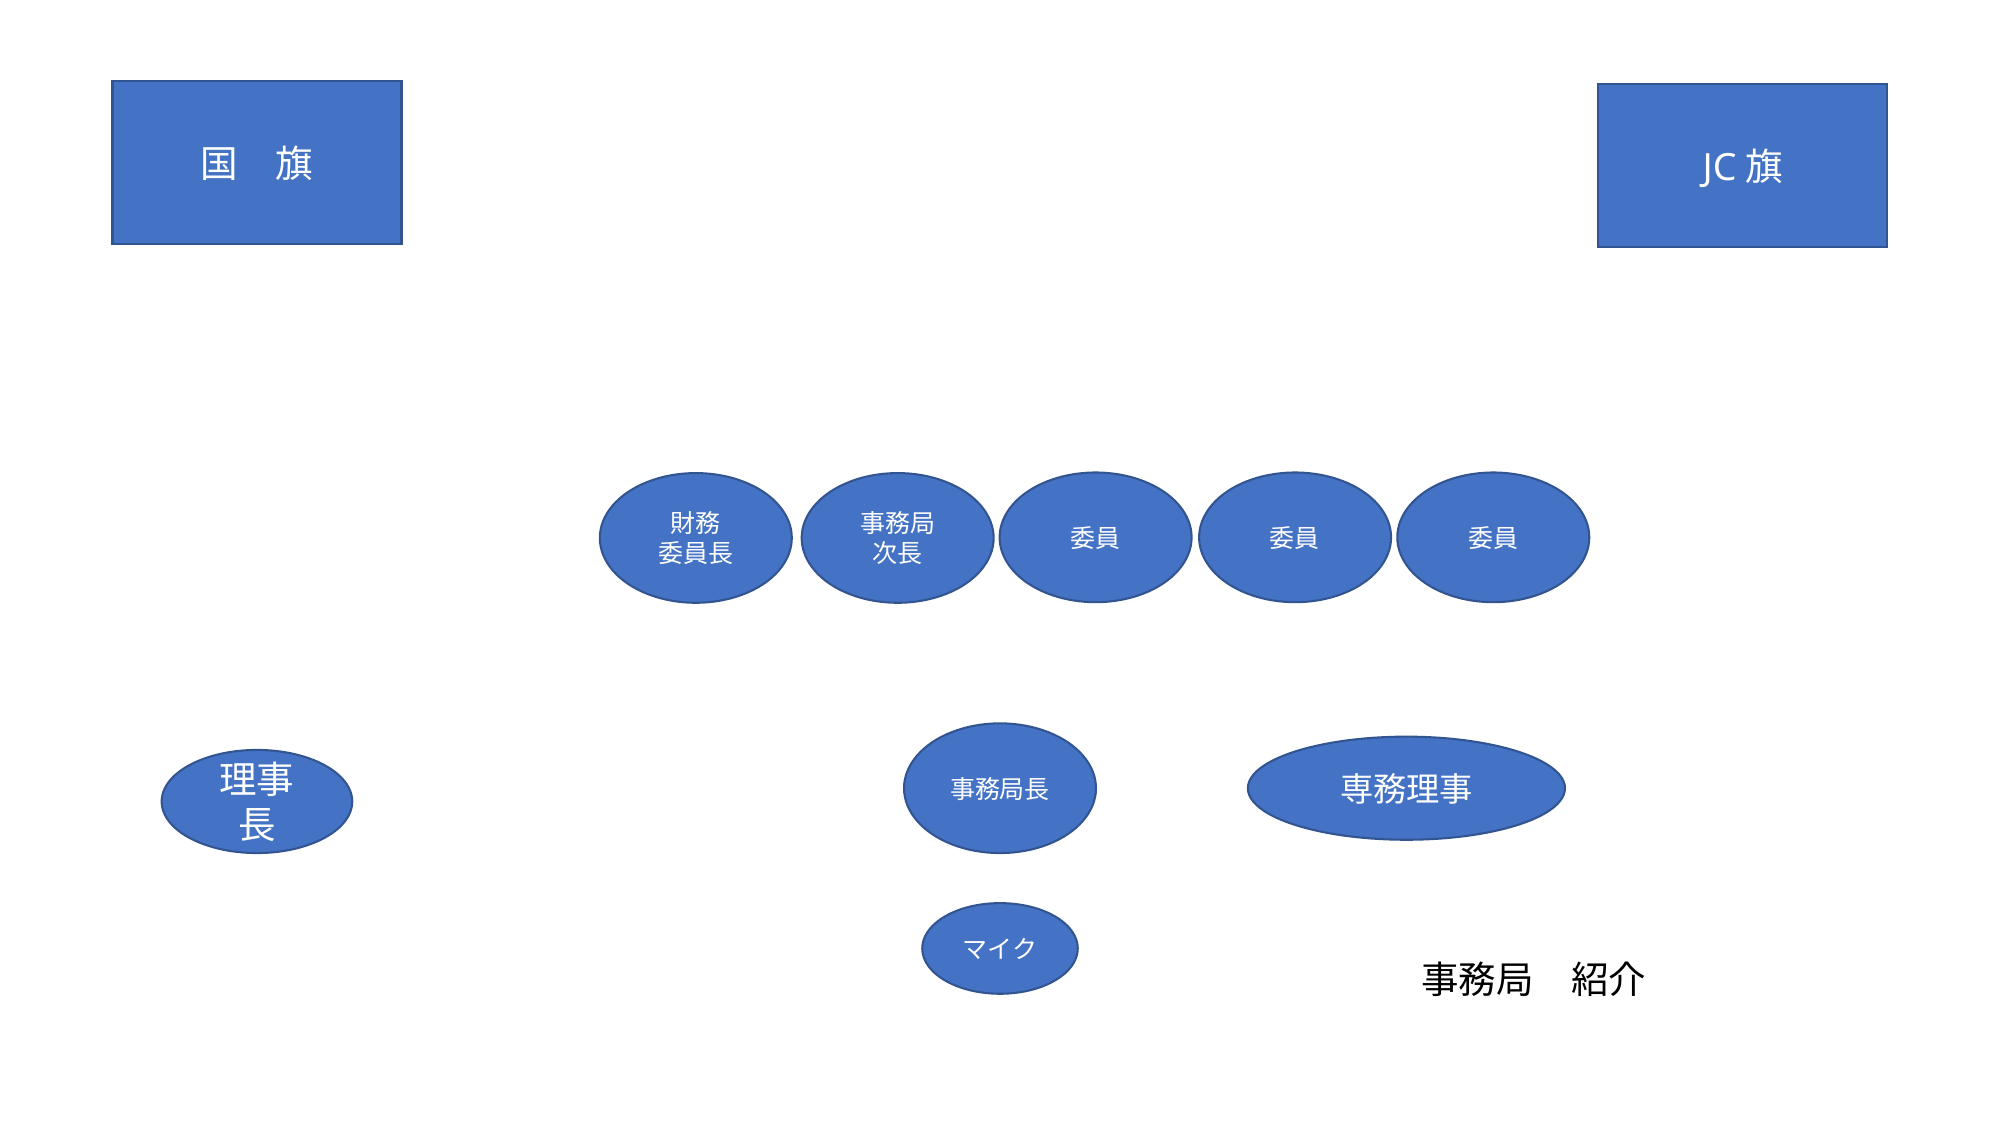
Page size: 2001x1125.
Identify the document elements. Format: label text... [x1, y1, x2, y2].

text_box 事務局長 [902, 722, 1098, 855]
text_box 国 旗 [111, 80, 403, 245]
text_box JC旗 [1597, 83, 1888, 248]
text_box 事務局 紹介 [1406, 948, 1780, 1054]
text_box マイク [921, 902, 1079, 995]
text_box 専務理事 [1246, 735, 1567, 841]
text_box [599, 472, 1590, 603]
text_box 理事長 [160, 748, 354, 855]
